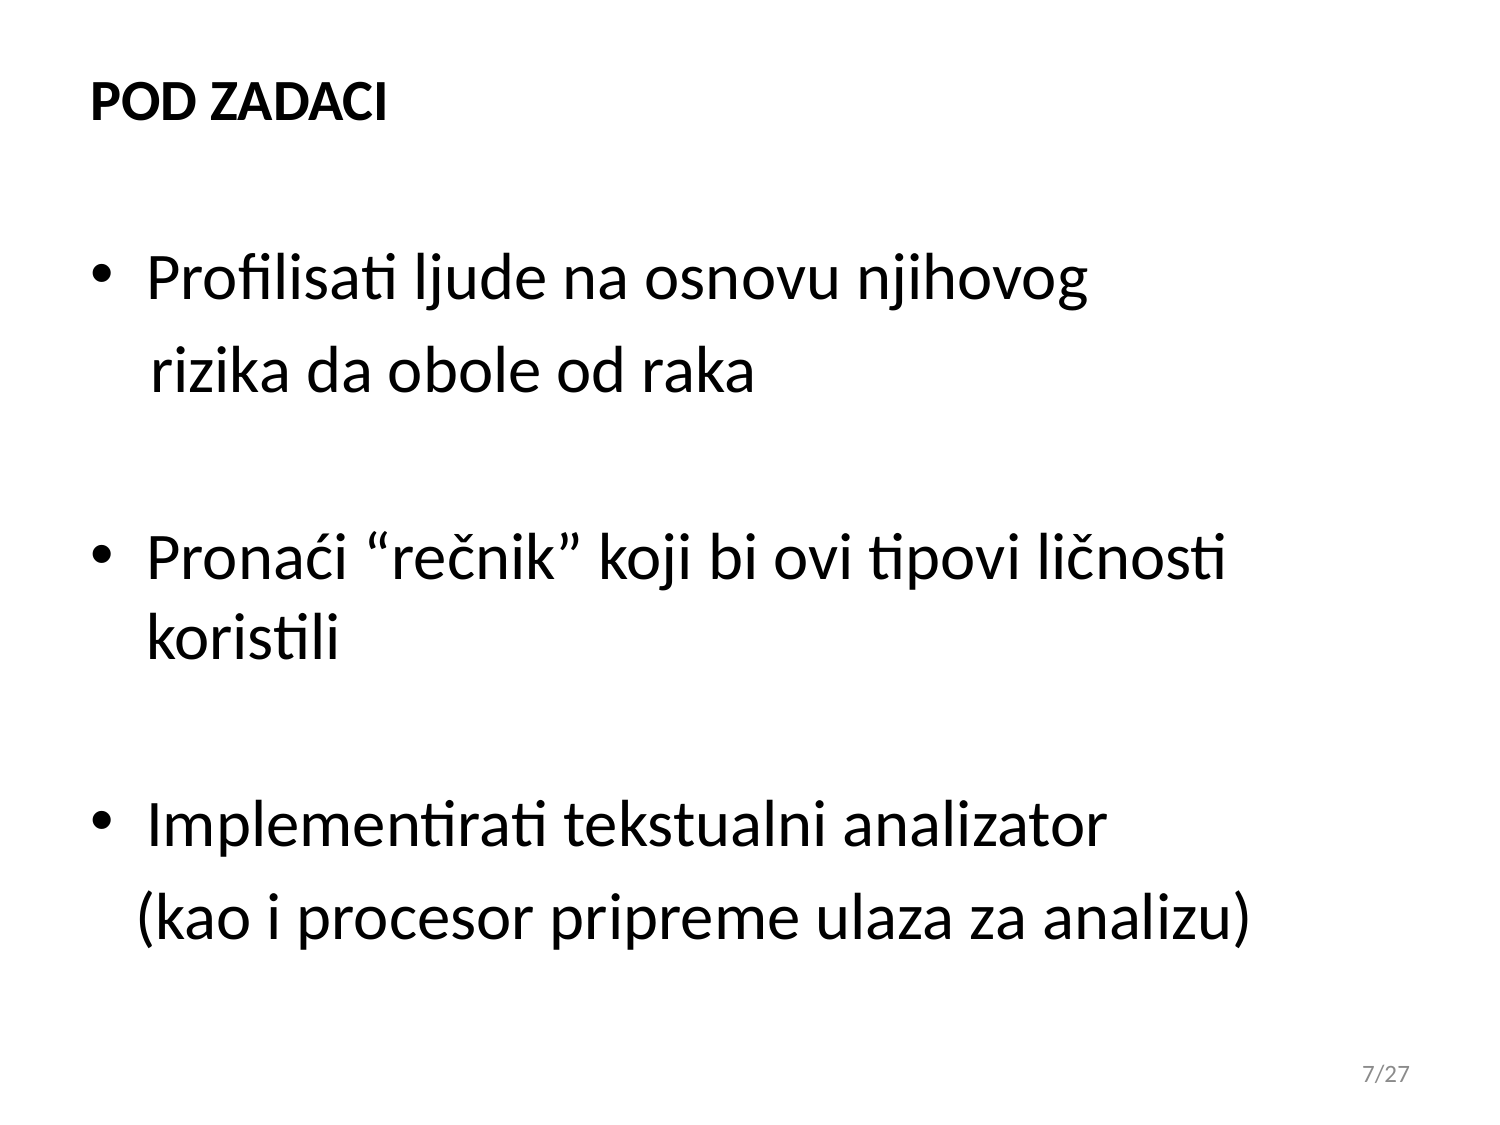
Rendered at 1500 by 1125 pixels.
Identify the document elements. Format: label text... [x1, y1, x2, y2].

title POD ZADACI [75, 45, 1425, 150]
list Profilisati ljude na osnovu njihovog rizika da obole od raka Pronaći “rečnik” koji bi ovi tipovi ličnosti koristili Implementirati tekstualni analizator (kao i procesor pripreme ulaza za analizu) [75, 224, 1425, 968]
slide_number 7/27 [1074, 1042, 1425, 1103]
